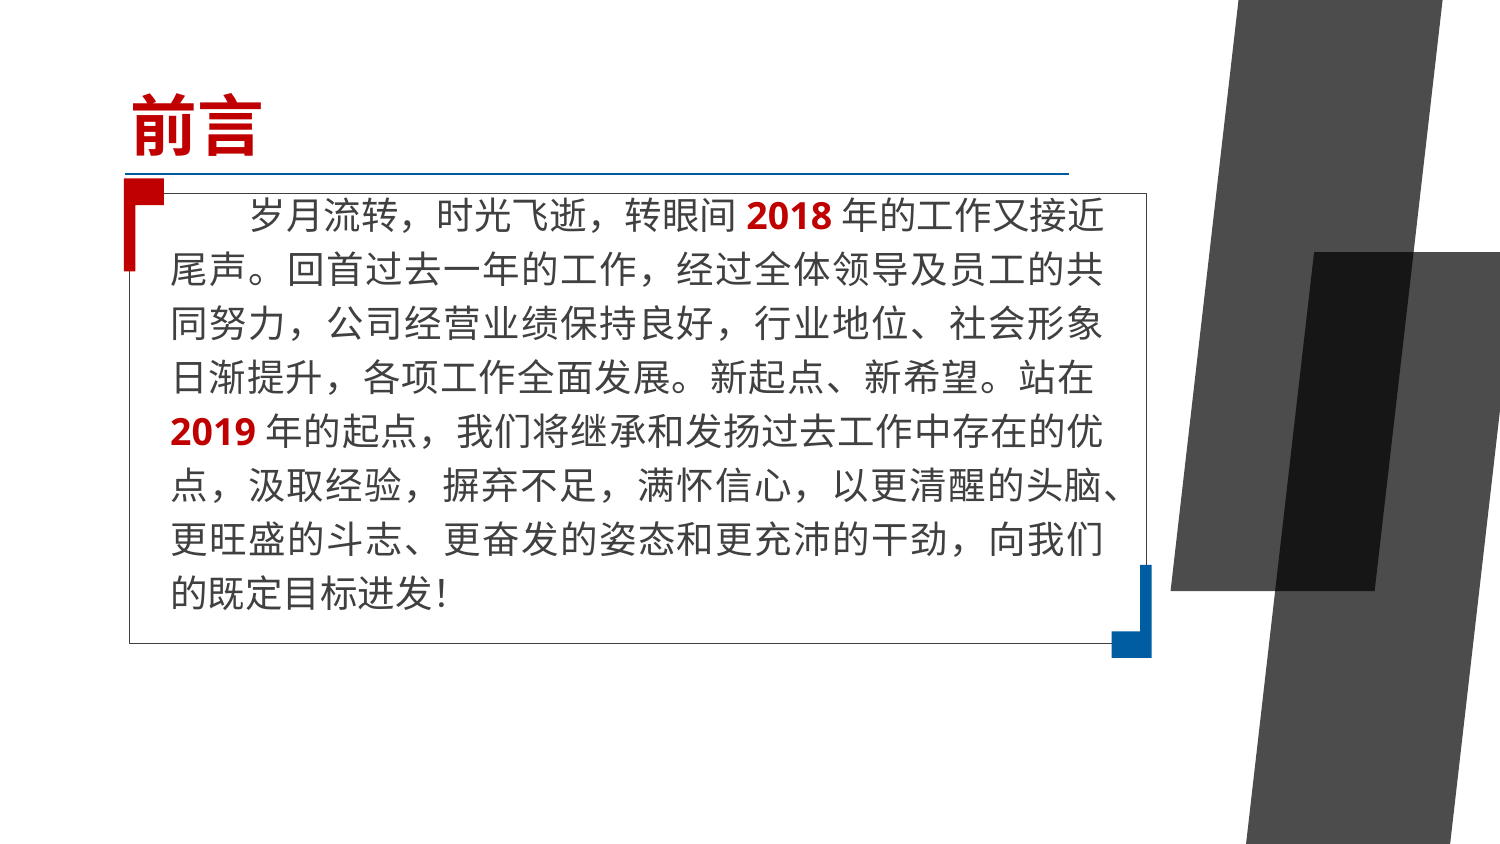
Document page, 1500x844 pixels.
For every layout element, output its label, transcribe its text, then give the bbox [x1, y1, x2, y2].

text_box [1168, 0, 1445, 594]
text_box [1243, 250, 1500, 844]
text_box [123, 138, 1152, 659]
text_box 前言 [115, 82, 302, 166]
